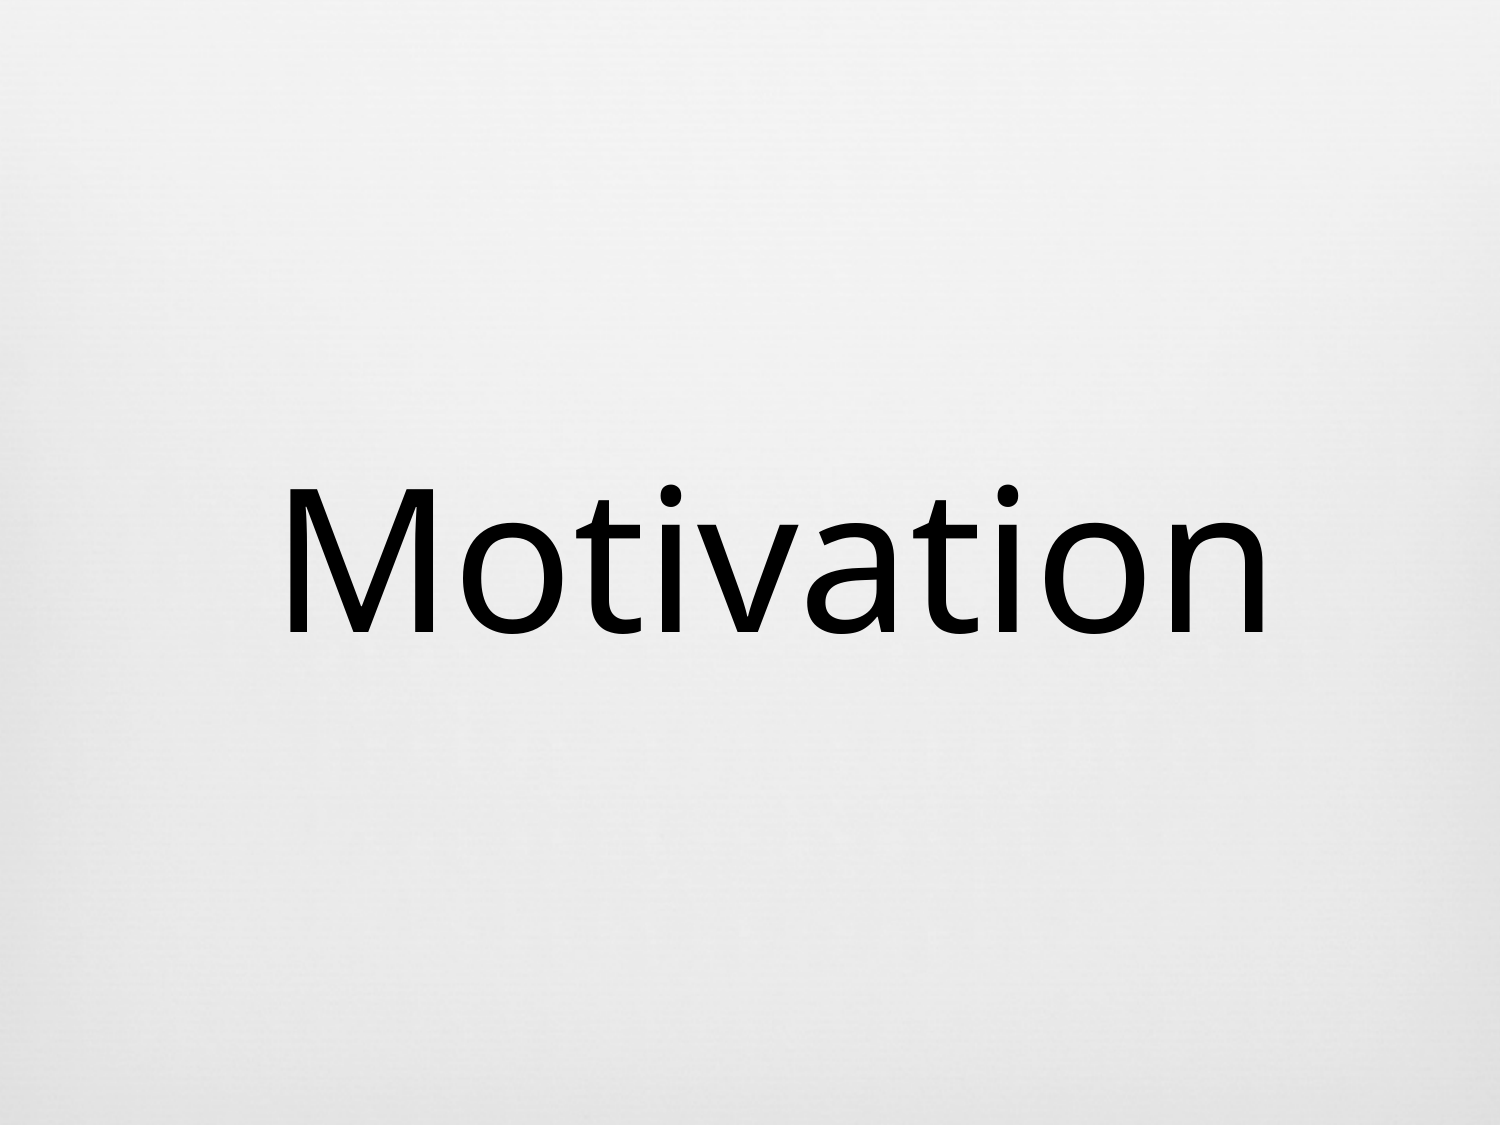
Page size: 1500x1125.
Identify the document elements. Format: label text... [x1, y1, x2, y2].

text_box Motivation [256, 425, 1294, 681]
